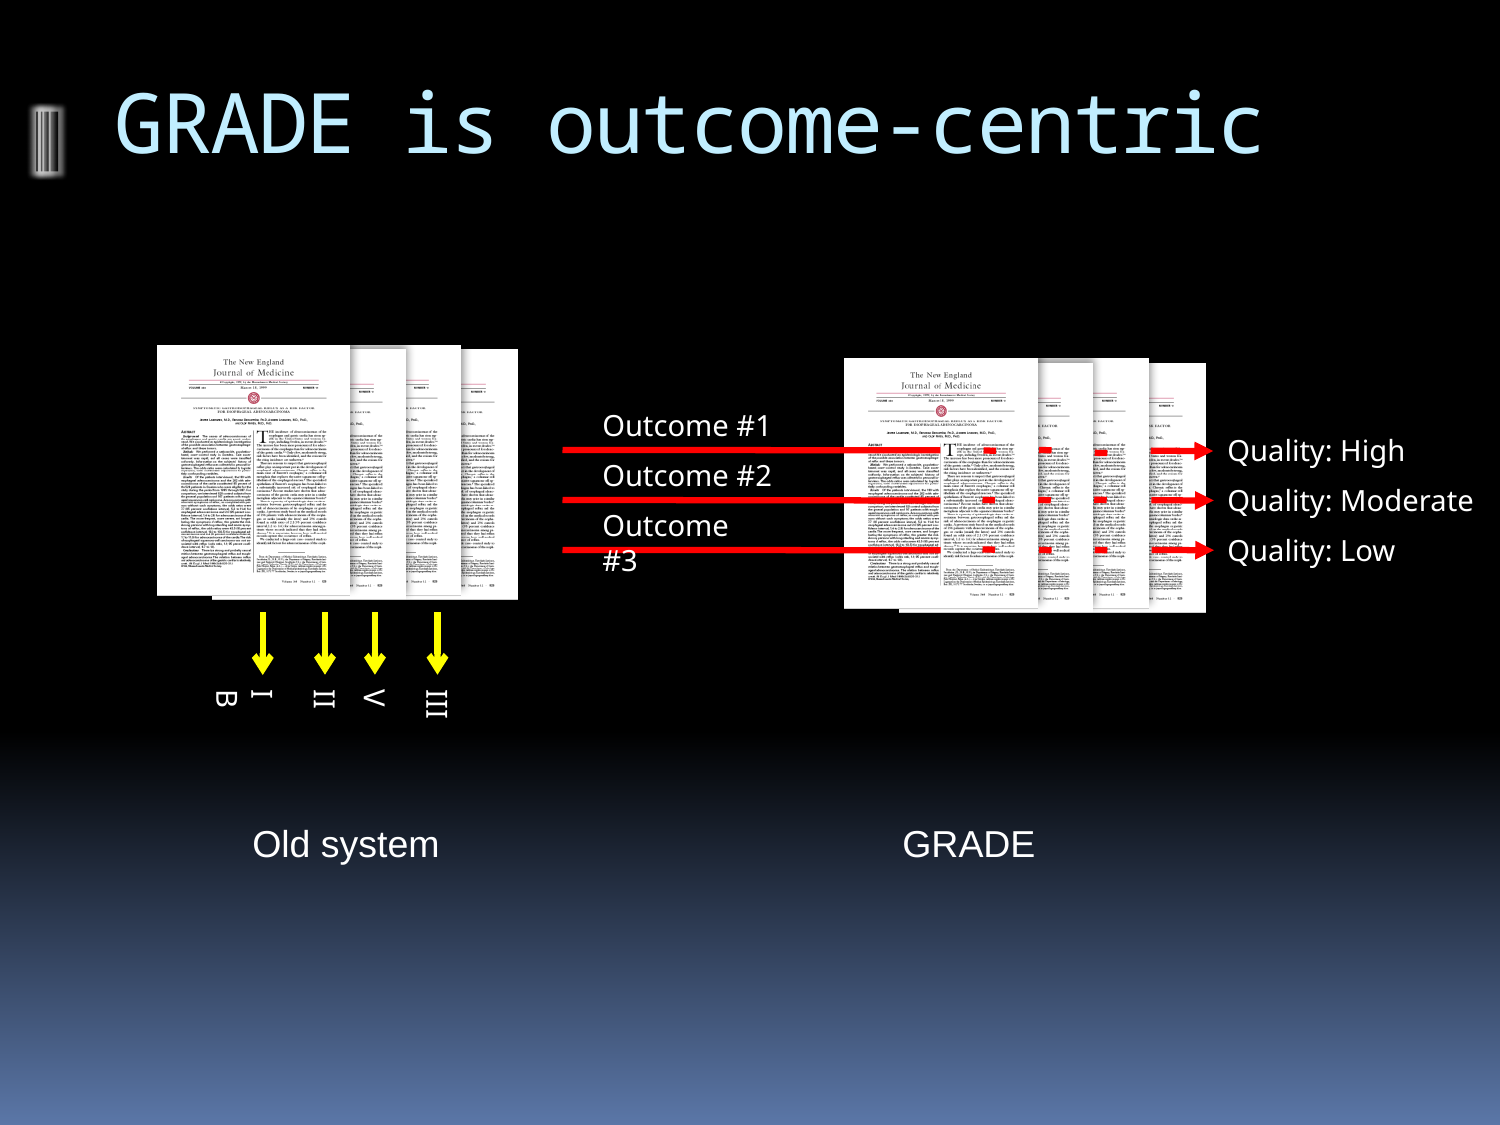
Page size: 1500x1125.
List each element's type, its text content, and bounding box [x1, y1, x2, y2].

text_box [156, 345, 1500, 874]
title GRADE is outcome-centric [99, 62, 1375, 250]
